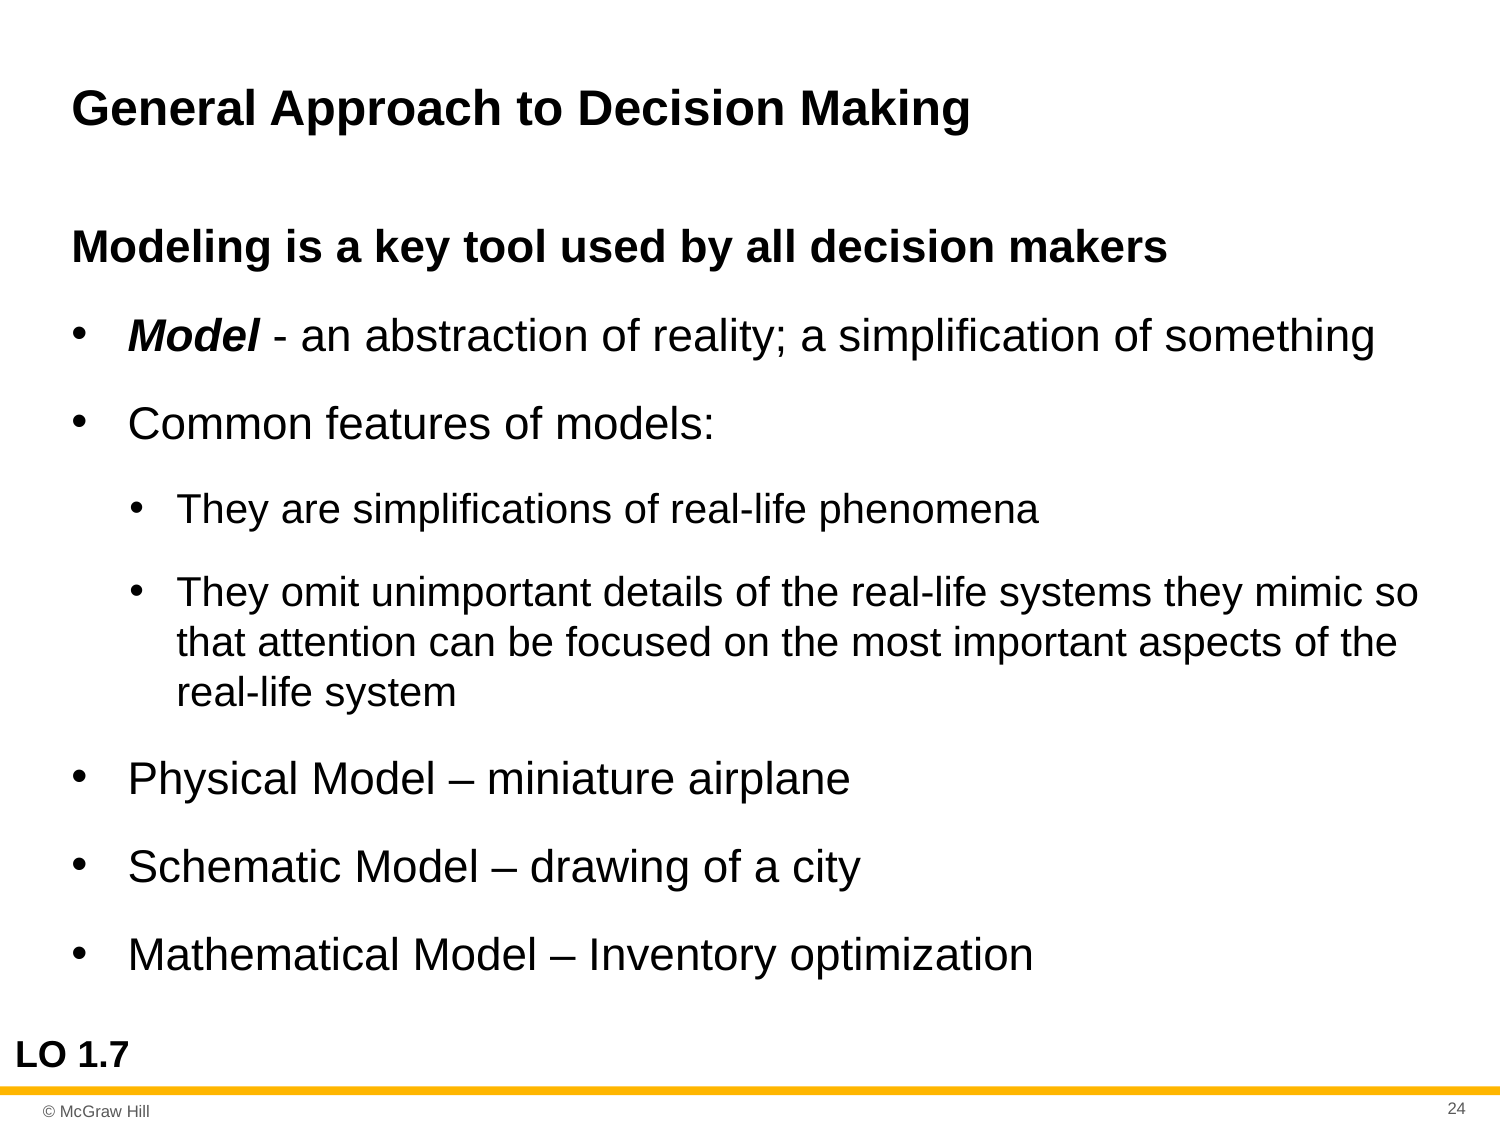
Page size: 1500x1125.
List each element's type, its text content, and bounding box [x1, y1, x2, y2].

title General Approach to Decision Making [56, 50, 1444, 162]
list LO 1.7 [0, 1022, 197, 1085]
list Modeling is a key tool used by all decision makers Model - an abstraction of reality; a simplification of something Common features of models: They are simplifications of real-life phenomena They omit unimportant details of the real-life systems they mimic so that attention can be focused on the most important aspects of the real-life system Physical Model – miniature airplane Schematic Model – drawing of a city Mathematical Model – Inventory optimization [56, 209, 1444, 996]
